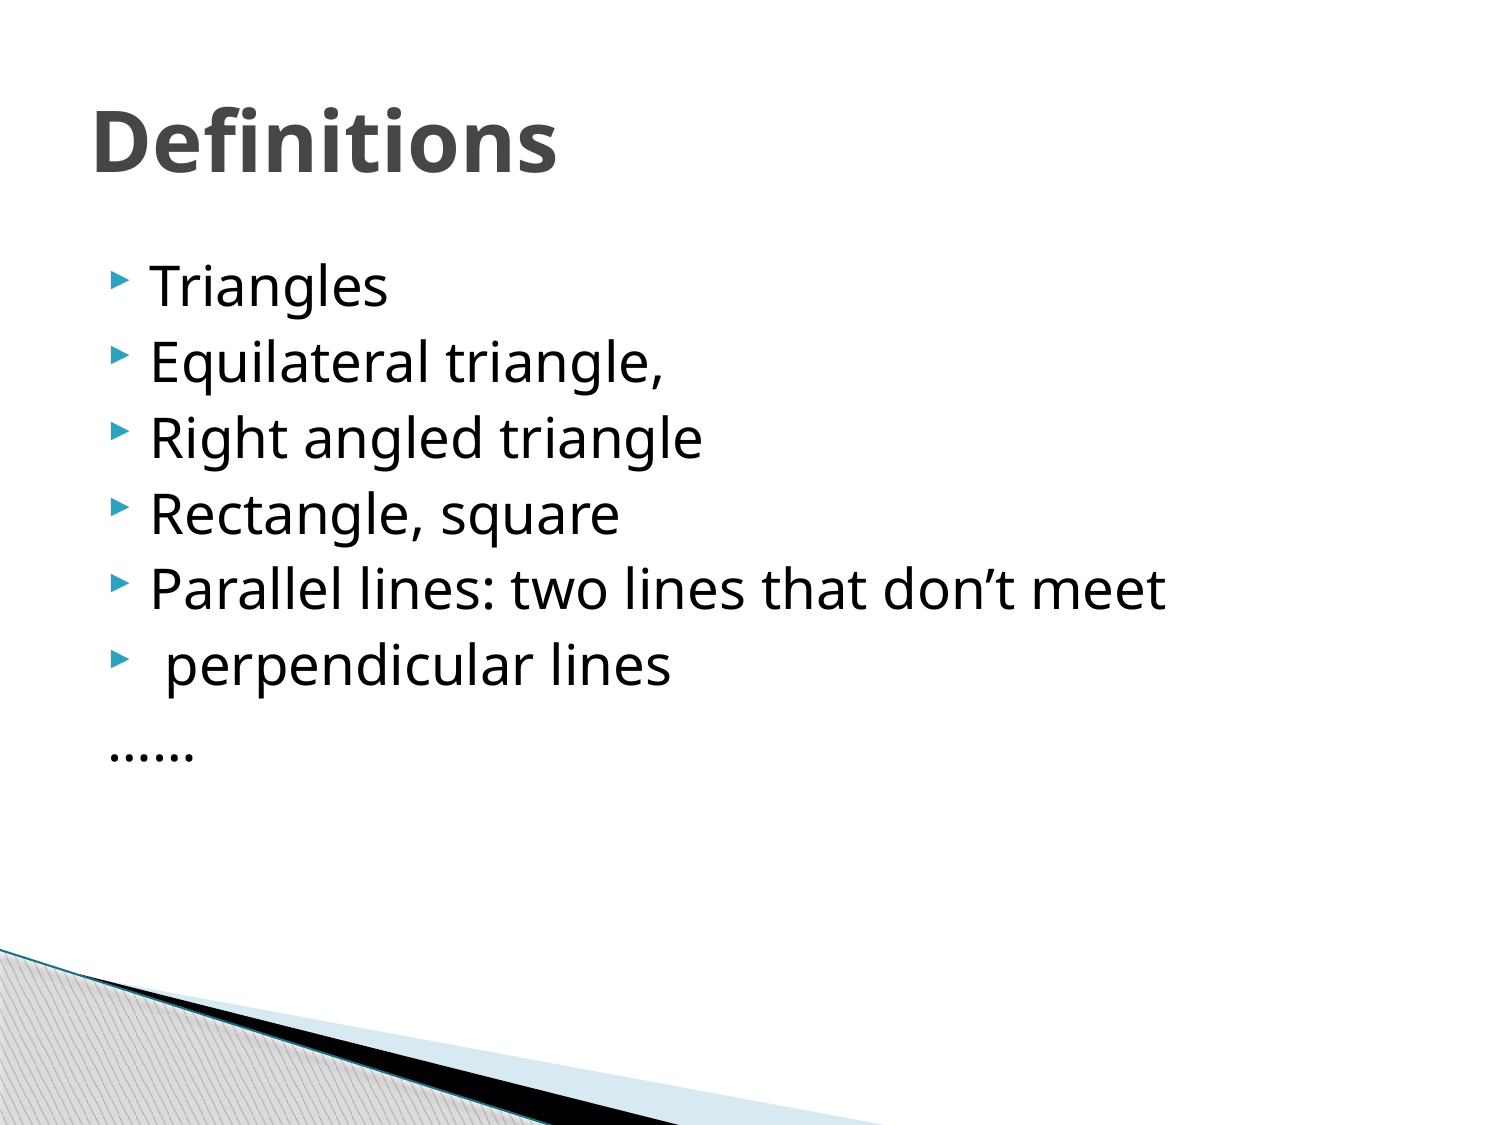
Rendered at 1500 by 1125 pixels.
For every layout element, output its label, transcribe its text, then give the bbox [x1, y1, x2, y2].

list Triangles Equilateral triangle, Right angled triangle Rectangle, square Parallel lines: two lines that don’t meet perpendicular lines …… [75, 243, 1425, 986]
title Definitions [75, 45, 1425, 233]
